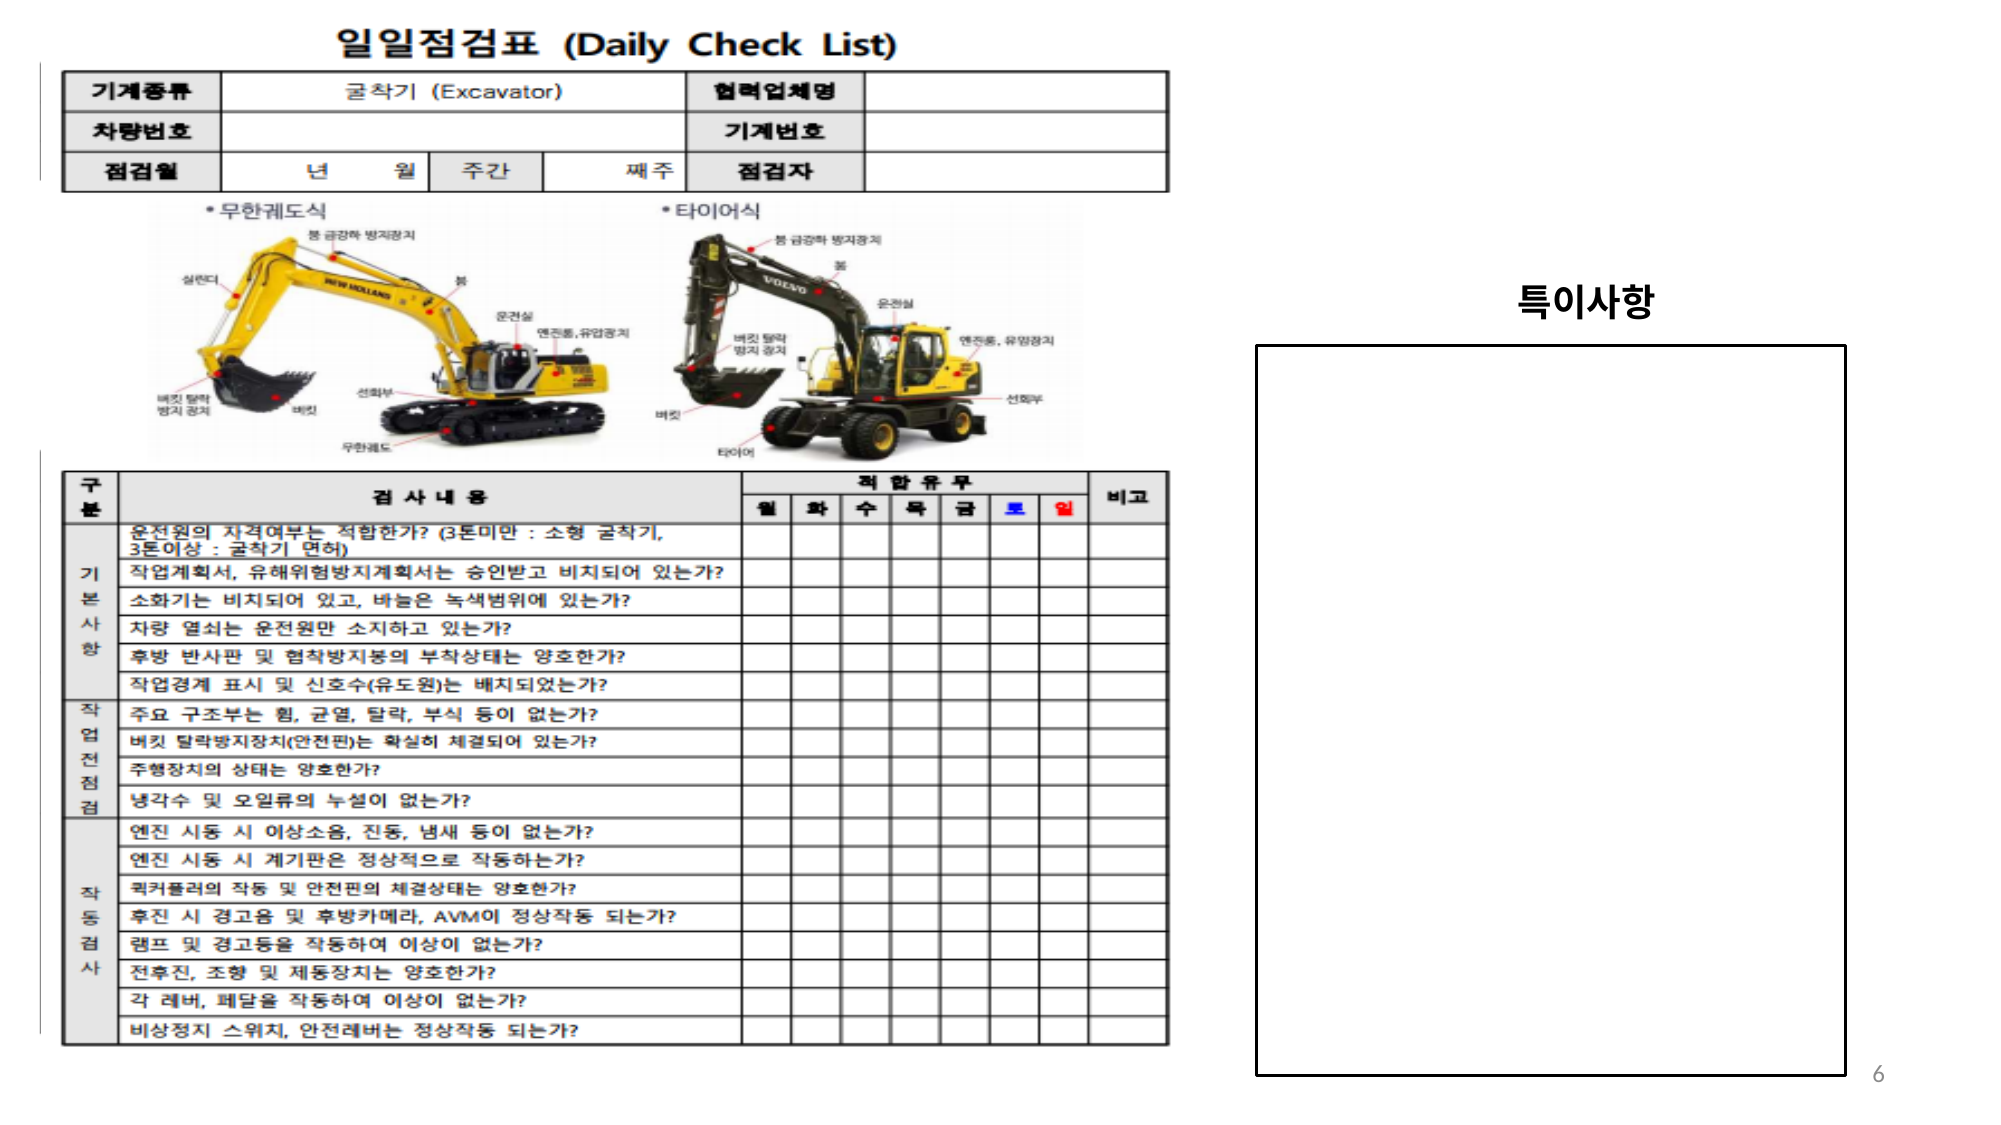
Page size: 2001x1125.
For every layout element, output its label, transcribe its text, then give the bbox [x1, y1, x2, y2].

slide_number 6 [1433, 1042, 1900, 1103]
text_box [1255, 344, 1847, 1077]
text_box 특이사항 [1199, 271, 1877, 332]
picture [18, 5, 1186, 1104]
